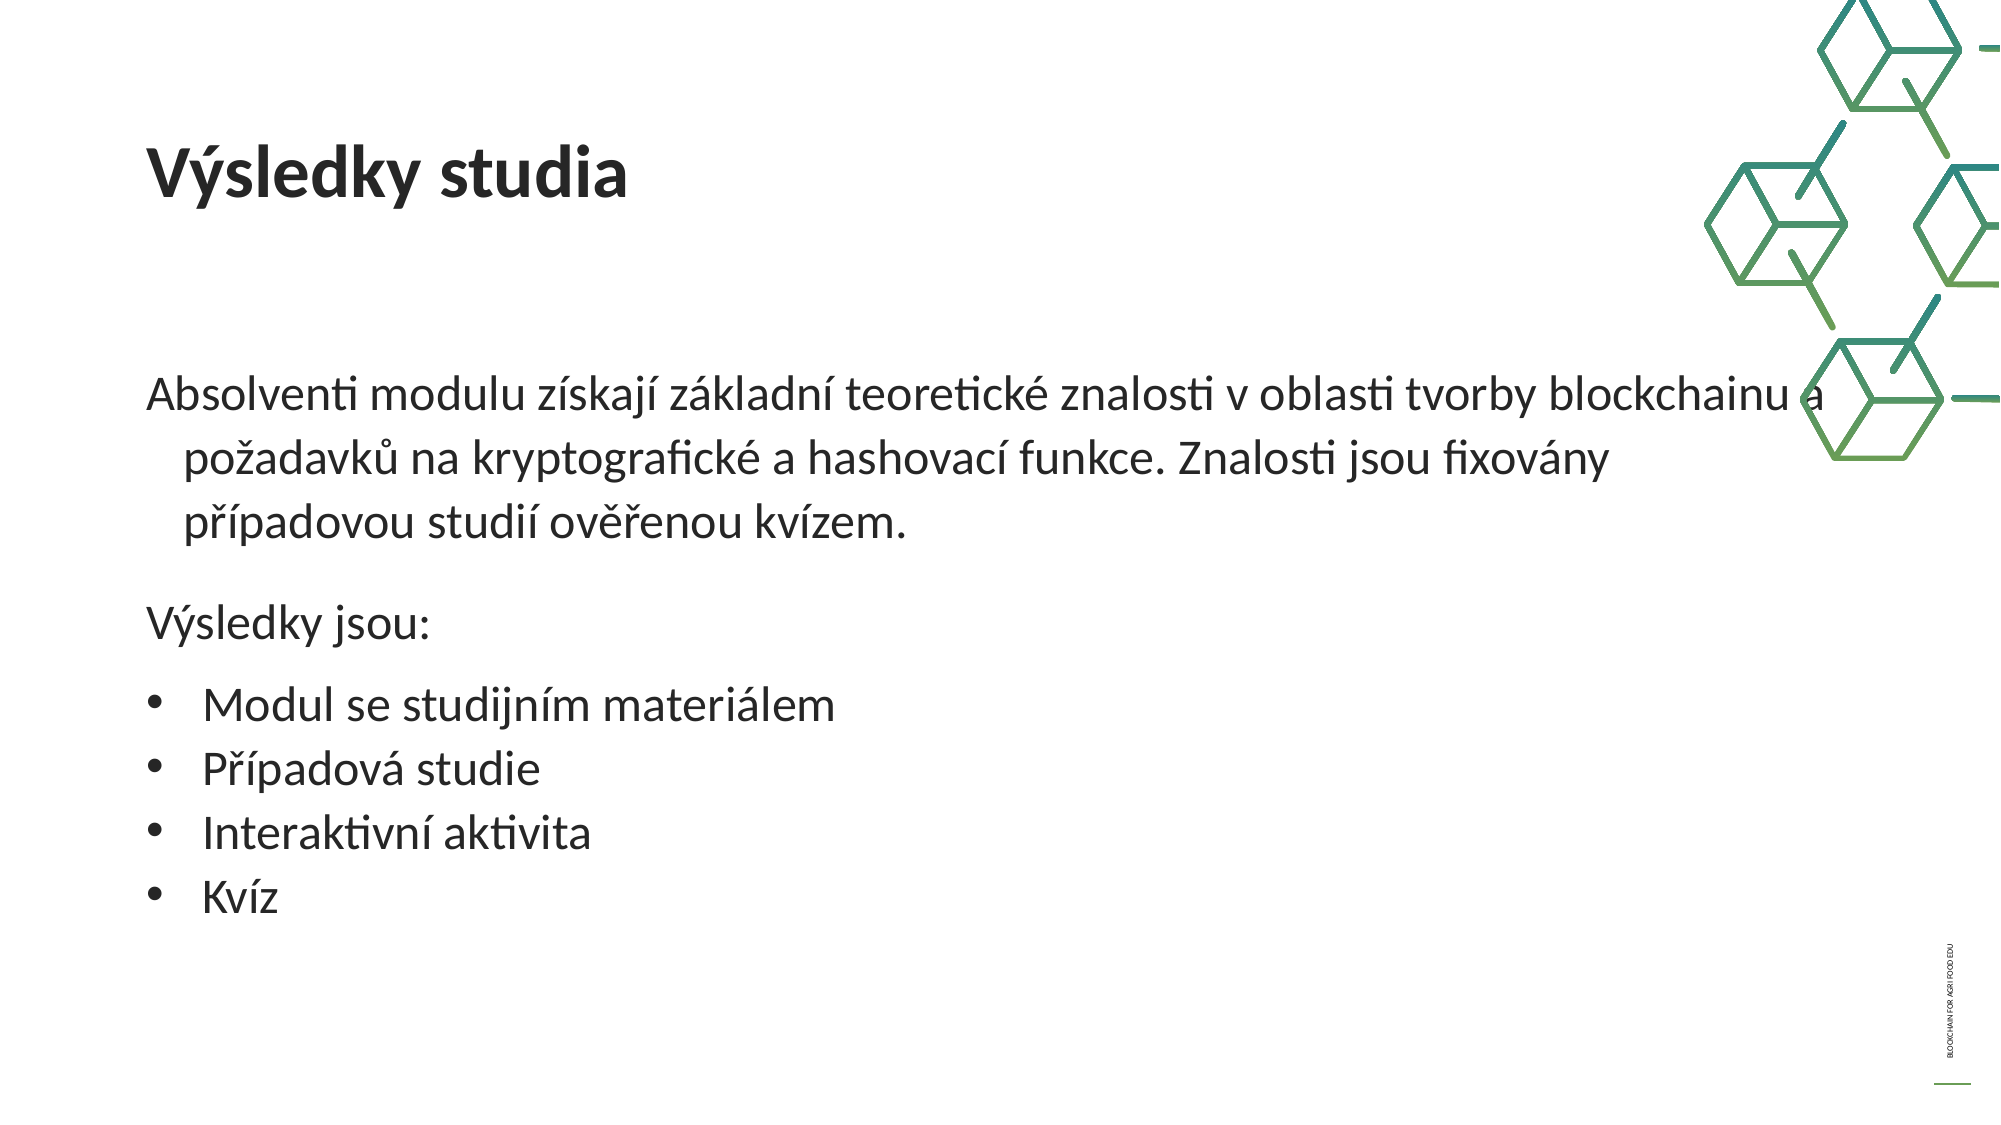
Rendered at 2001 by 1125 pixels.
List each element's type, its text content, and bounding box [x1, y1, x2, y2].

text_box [1703, 0, 2000, 462]
list Absolventi modulu získají základní teoretické znalosti v oblasti tvorby blockchainu a požadavků na kryptografické a hashovací funkce. Znalosti jsou fixovány případovou studií ověřenou kvízem. Výsledky jsou: Modul se studijním materiálem Případová studie Interaktivní aktivita Kvíz [130, 348, 1869, 1035]
list Výsledky studia [130, 124, 1698, 337]
